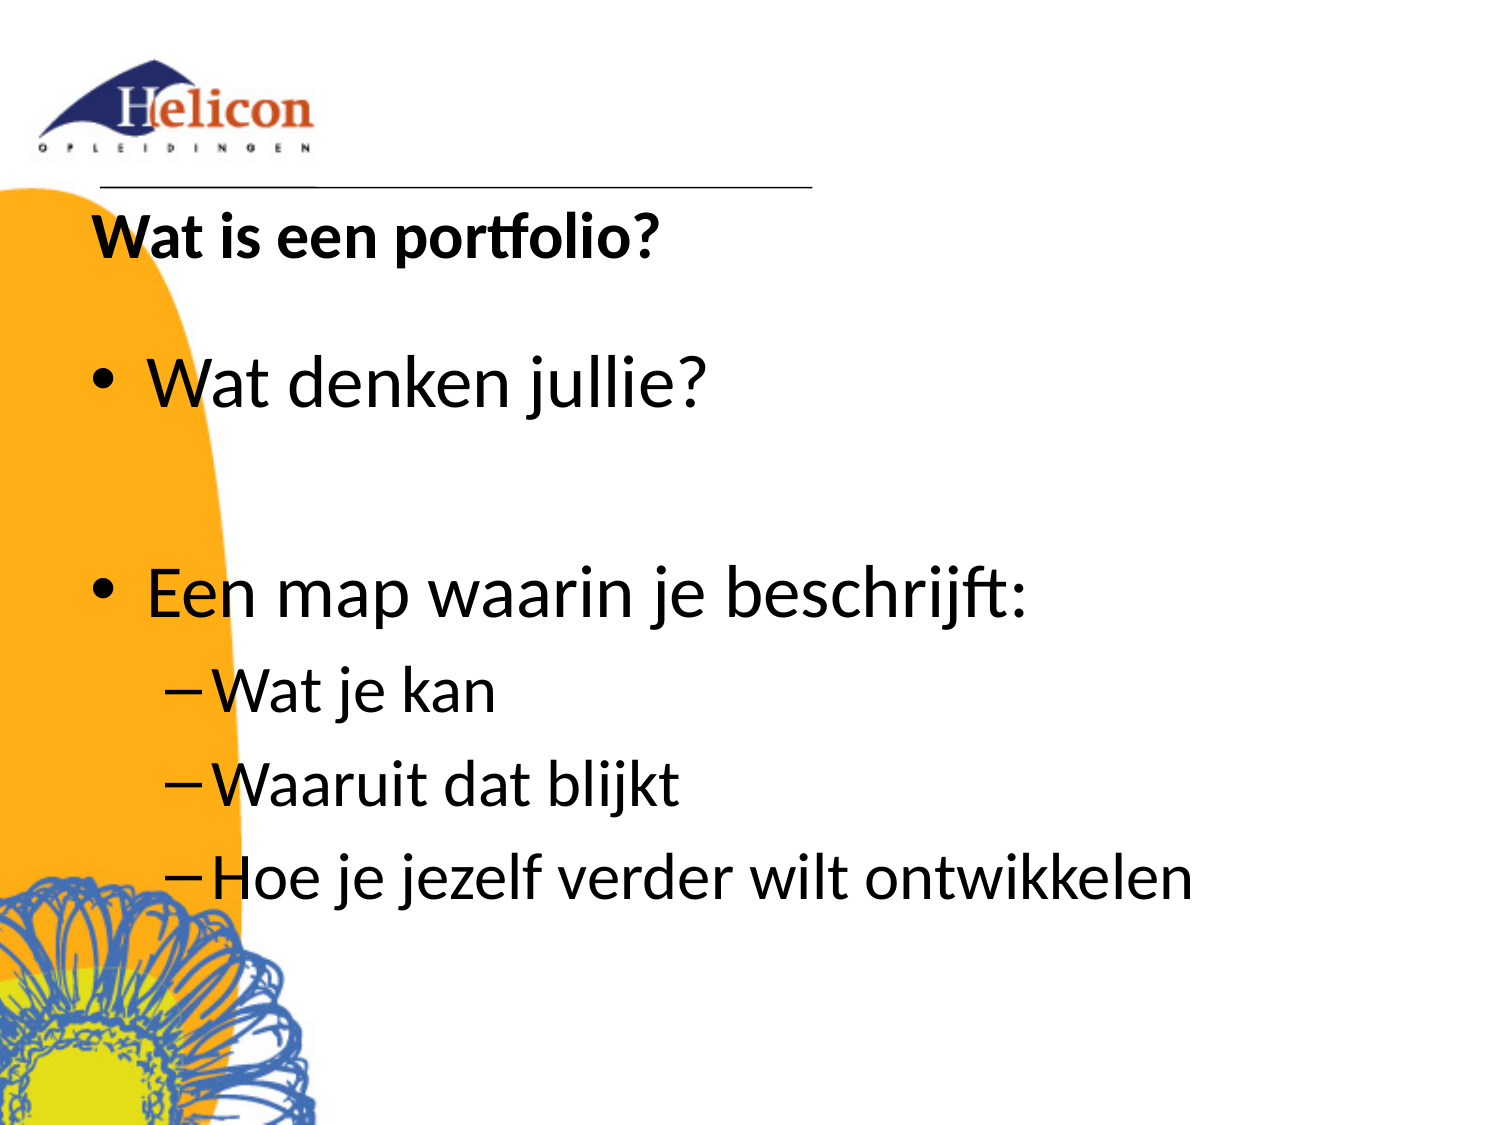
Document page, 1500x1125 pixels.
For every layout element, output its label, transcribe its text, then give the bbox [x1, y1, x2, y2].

list Wat denken jullie? Een map waarin je beschrijft: Wat je kan Waaruit dat blijkt Hoe je jezelf verder wilt ontwikkelen [75, 324, 1425, 1043]
title Wat is een portfolio? [76, 184, 963, 279]
picture [0, 0, 1500, 1125]
